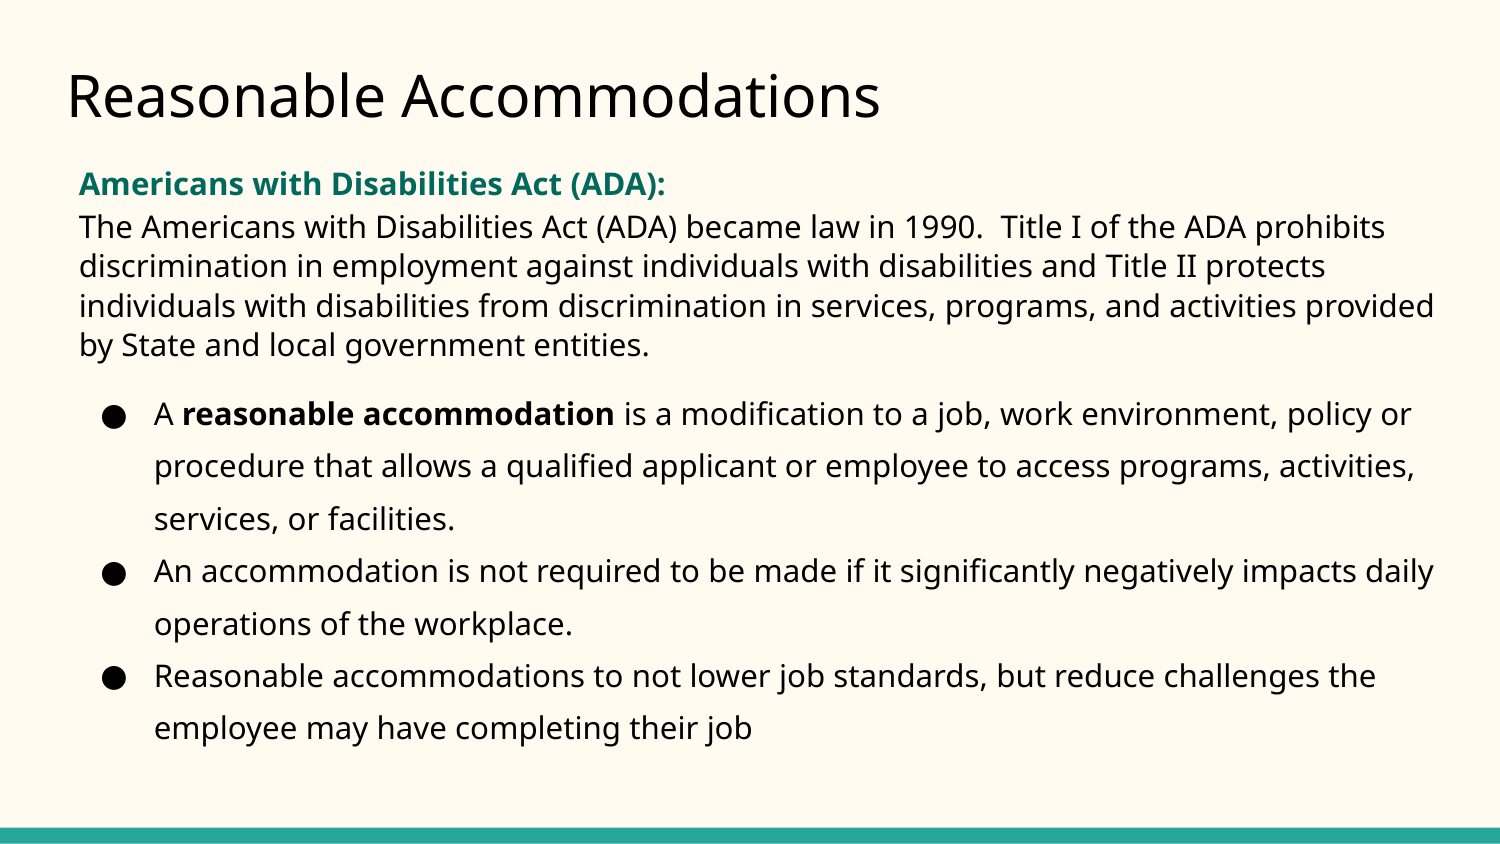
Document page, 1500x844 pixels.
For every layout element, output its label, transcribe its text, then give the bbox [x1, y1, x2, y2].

title Reasonable Accommodations [51, 43, 1449, 145]
list Americans with Disabilities Act (ADA): The Americans with Disabilities Act (ADA) became law in 1990. Title I of the ADA prohibits discrimination in employment against individuals with disabilities and Title II protects individuals with disabilities from discrimination in services, programs, and activities provided by State and local government entities. A reasonable accommodation is a modification to a job, work environment, policy or procedure that allows a qualified applicant or employee to access programs, activities, services, or facilities. An accommodation is not required to be made if it significantly negatively impacts daily operations of the workplace. Reasonable accommodations to not lower job standards, but reduce challenges the employee may have completing their job [63, 143, 1462, 701]
